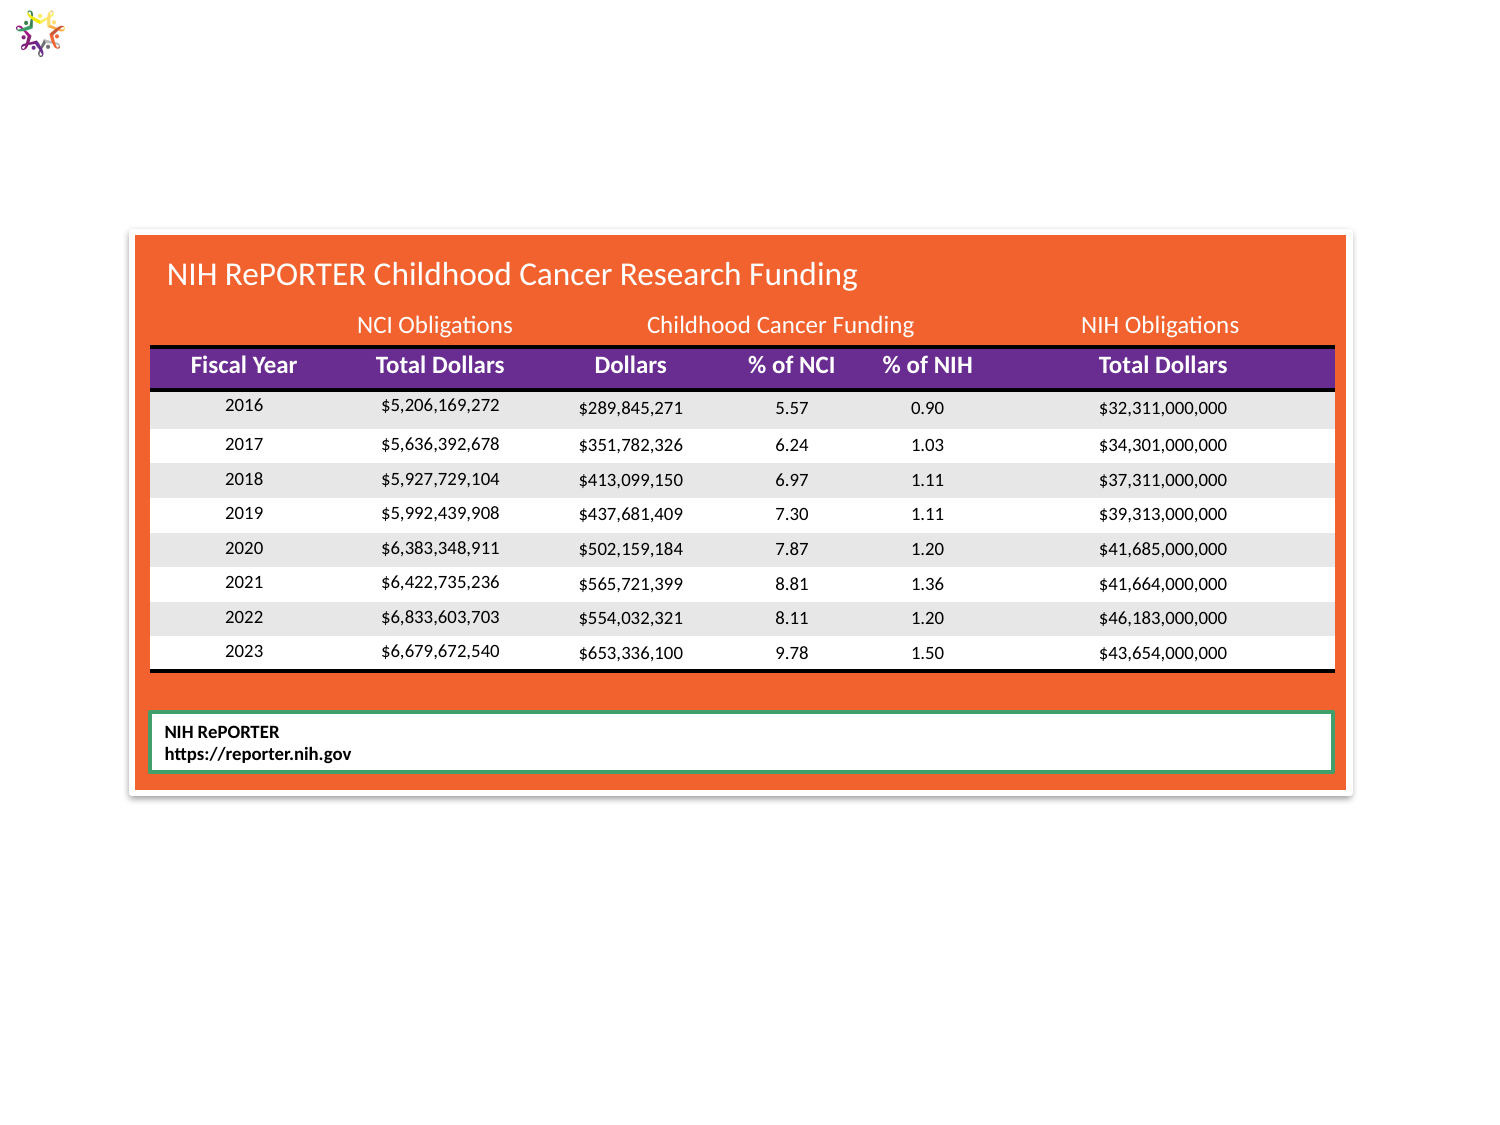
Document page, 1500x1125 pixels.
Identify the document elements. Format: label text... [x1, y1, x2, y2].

table_cell 1.03 [864, 429, 991, 463]
table_cell $32,311,000,000 [991, 392, 1335, 429]
table_cell 1.11 [864, 463, 991, 498]
table_cell 8.81 [720, 567, 864, 602]
text_box Childhood Cancer Funding [632, 301, 951, 347]
table_cell $5,992,439,908 [339, 498, 542, 533]
table_cell 2019 [150, 498, 339, 533]
table_cell 1.50 [864, 636, 991, 669]
table_cell $34,301,000,000 [991, 429, 1335, 463]
table_cell 5.57 [720, 392, 864, 429]
table_cell $41,664,000,000 [991, 567, 1335, 602]
table_cell 6.24 [720, 429, 864, 463]
text_box NIH RePORTER https://reporter.nih.gov [148, 710, 1335, 774]
table_cell $6,422,735,236 [339, 567, 542, 602]
table_cell 2022 [150, 602, 339, 636]
table_cell 2021 [150, 567, 339, 602]
table_cell 1.36 [864, 567, 991, 602]
table_cell 9.78 [720, 636, 864, 669]
table_cell 7.30 [720, 498, 864, 533]
table_cell 1.20 [864, 602, 991, 636]
table_header % of NIH [864, 349, 991, 388]
table_cell 1.20 [864, 533, 991, 567]
table_cell $6,833,603,703 [339, 602, 542, 636]
table_cell 1.11 [864, 498, 991, 533]
table_cell $653,336,100 [542, 636, 720, 669]
table_cell $5,927,729,104 [339, 463, 542, 498]
table_cell 2023 [150, 636, 339, 669]
text_box [129, 229, 1353, 796]
table_cell 2017 [150, 429, 339, 463]
table_cell $39,313,000,000 [991, 498, 1335, 533]
table_header % of NCI [720, 349, 864, 388]
table_cell $502,159,184 [542, 533, 720, 567]
table_cell $43,654,000,000 [991, 636, 1335, 669]
table_cell $554,032,321 [542, 602, 720, 636]
table_cell 2020 [150, 533, 339, 567]
table_cell $413,099,150 [542, 463, 720, 498]
table_cell $46,183,000,000 [991, 602, 1335, 636]
table_cell 0.90 [864, 392, 991, 429]
table_cell 8.11 [720, 602, 864, 636]
table_cell $41,685,000,000 [991, 533, 1335, 567]
table_cell 2016 [150, 392, 339, 429]
table_cell $5,636,392,678 [339, 429, 542, 463]
table_header Total Dollars [991, 349, 1335, 388]
table_cell $289,845,271 [542, 392, 720, 429]
table_cell 2018 [150, 463, 339, 498]
table_cell $6,679,672,540 [339, 636, 542, 669]
table_cell $437,681,409 [542, 498, 720, 533]
text_box NIH RePORTER Childhood Cancer Research Funding [151, 244, 1336, 300]
table_cell 6.97 [720, 463, 864, 498]
text_box NCI Obligations [342, 301, 536, 347]
table_header Total Dollars [339, 349, 542, 388]
table_cell $565,721,399 [542, 567, 720, 602]
table_cell $37,311,000,000 [991, 463, 1335, 498]
picture [0, 8, 80, 60]
table_cell 7.87 [720, 533, 864, 567]
table_cell $351,782,326 [542, 429, 720, 463]
table_header Fiscal Year [150, 349, 339, 388]
table_cell $5,206,169,272 [339, 392, 542, 429]
table_cell $6,383,348,911 [339, 533, 542, 567]
text_box NIH Obligations [1066, 301, 1260, 347]
table_header Dollars [542, 349, 720, 388]
